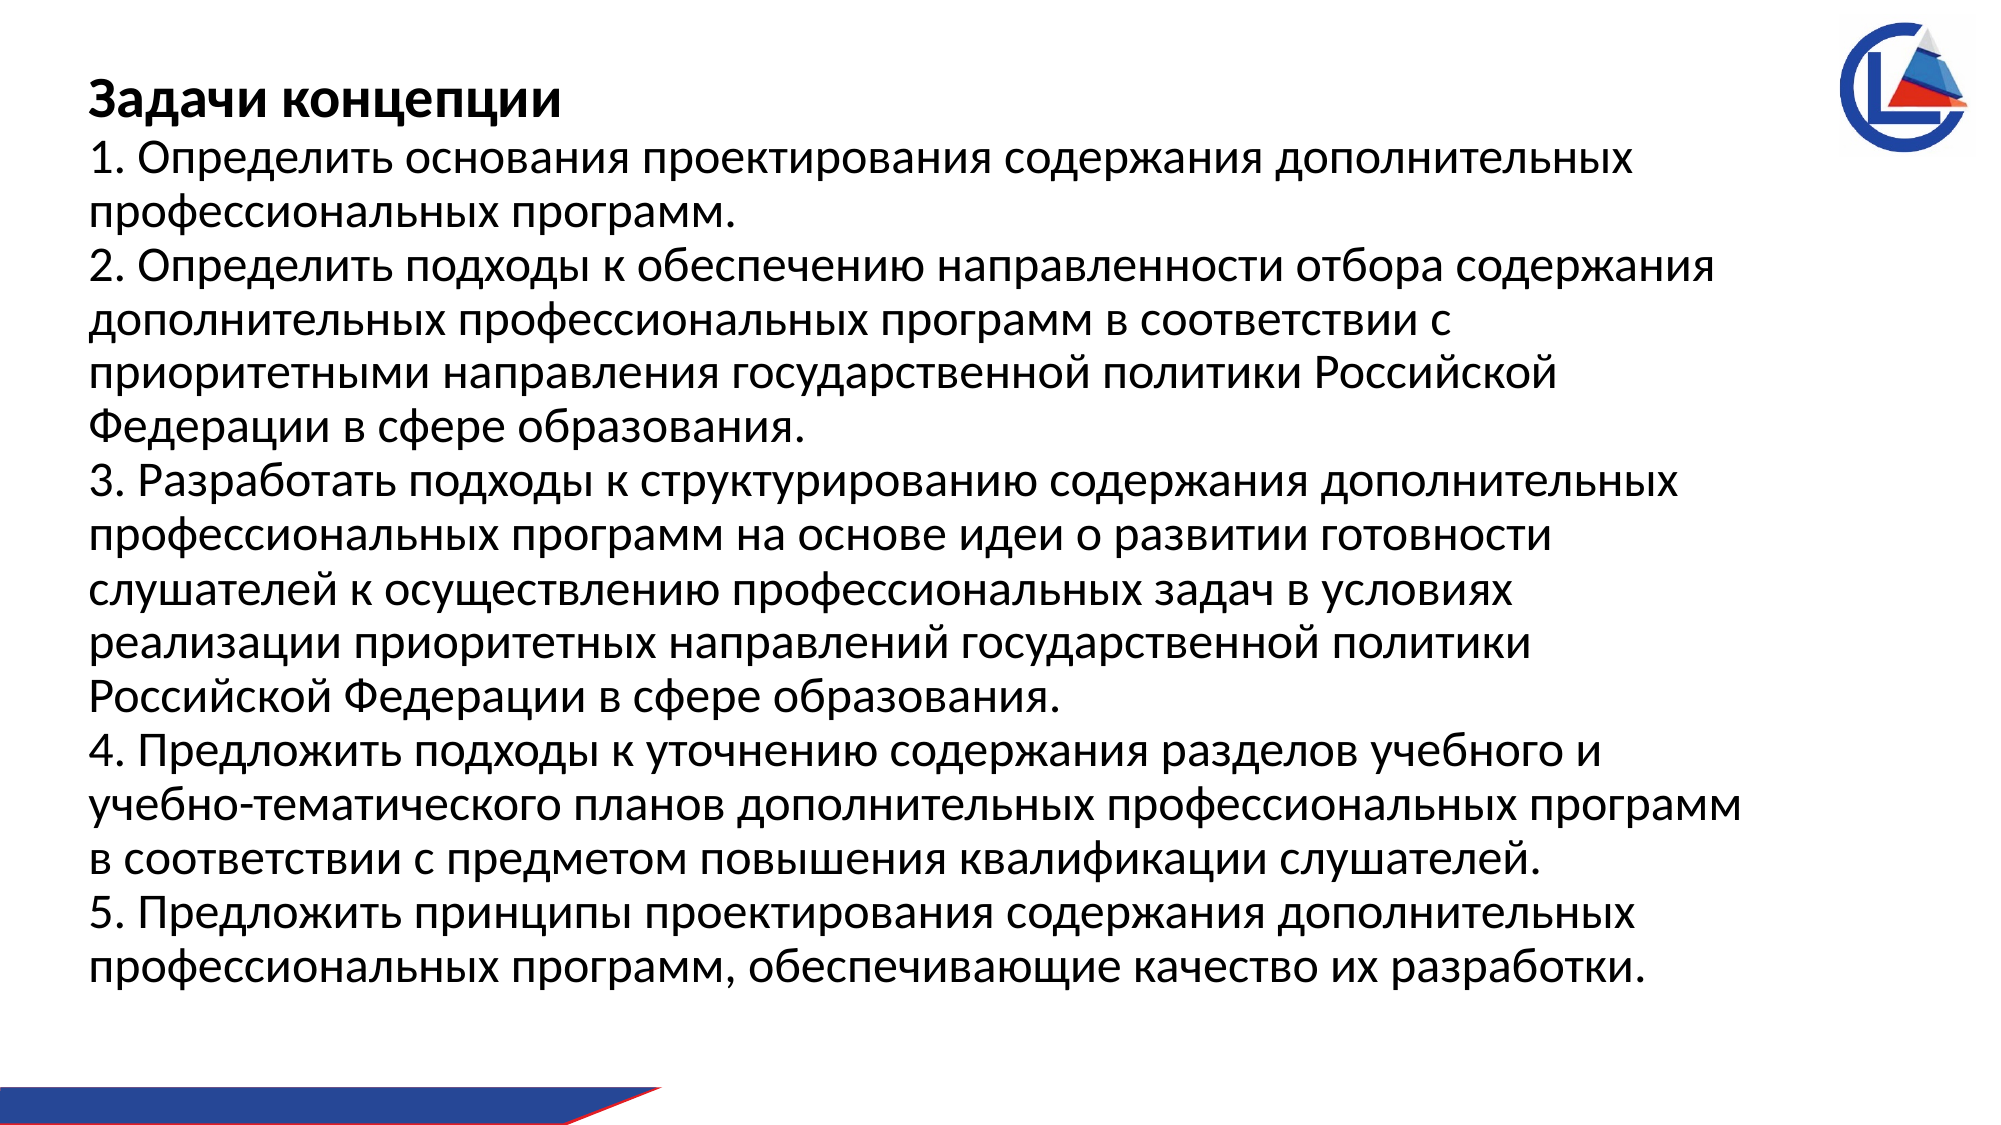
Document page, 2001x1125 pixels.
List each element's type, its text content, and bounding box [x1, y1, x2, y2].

title Задачи концепции 1. Определить основания проектирования содержания дополнительных профессиональных программ. 2. Определить подходы к обеспечению направленности отбора содержания дополнительных профессиональных программ в соответствии с приоритетными направления государственной политики Российской Федерации в сфере образования. 3. Разработать подходы к структурированию содержания дополнительных профессиональных программ на основе идеи о развитии готовности слушателей к осуществлению профессиональных задач в условиях реализации приоритетных направлений государственной политики Российской Федерации в сфере образования. 4. Предложить подходы к уточнению содержания разделов учебного и учебно-тематического планов дополнительных профессиональных программ в соответствии с предметом повышения квалификации слушателей. 5. Предложить принципы проектирования содержания дополнительных профессиональных программ, обеспечивающие качество их разработки. [73, 421, 1775, 639]
picture [1839, 14, 1976, 157]
